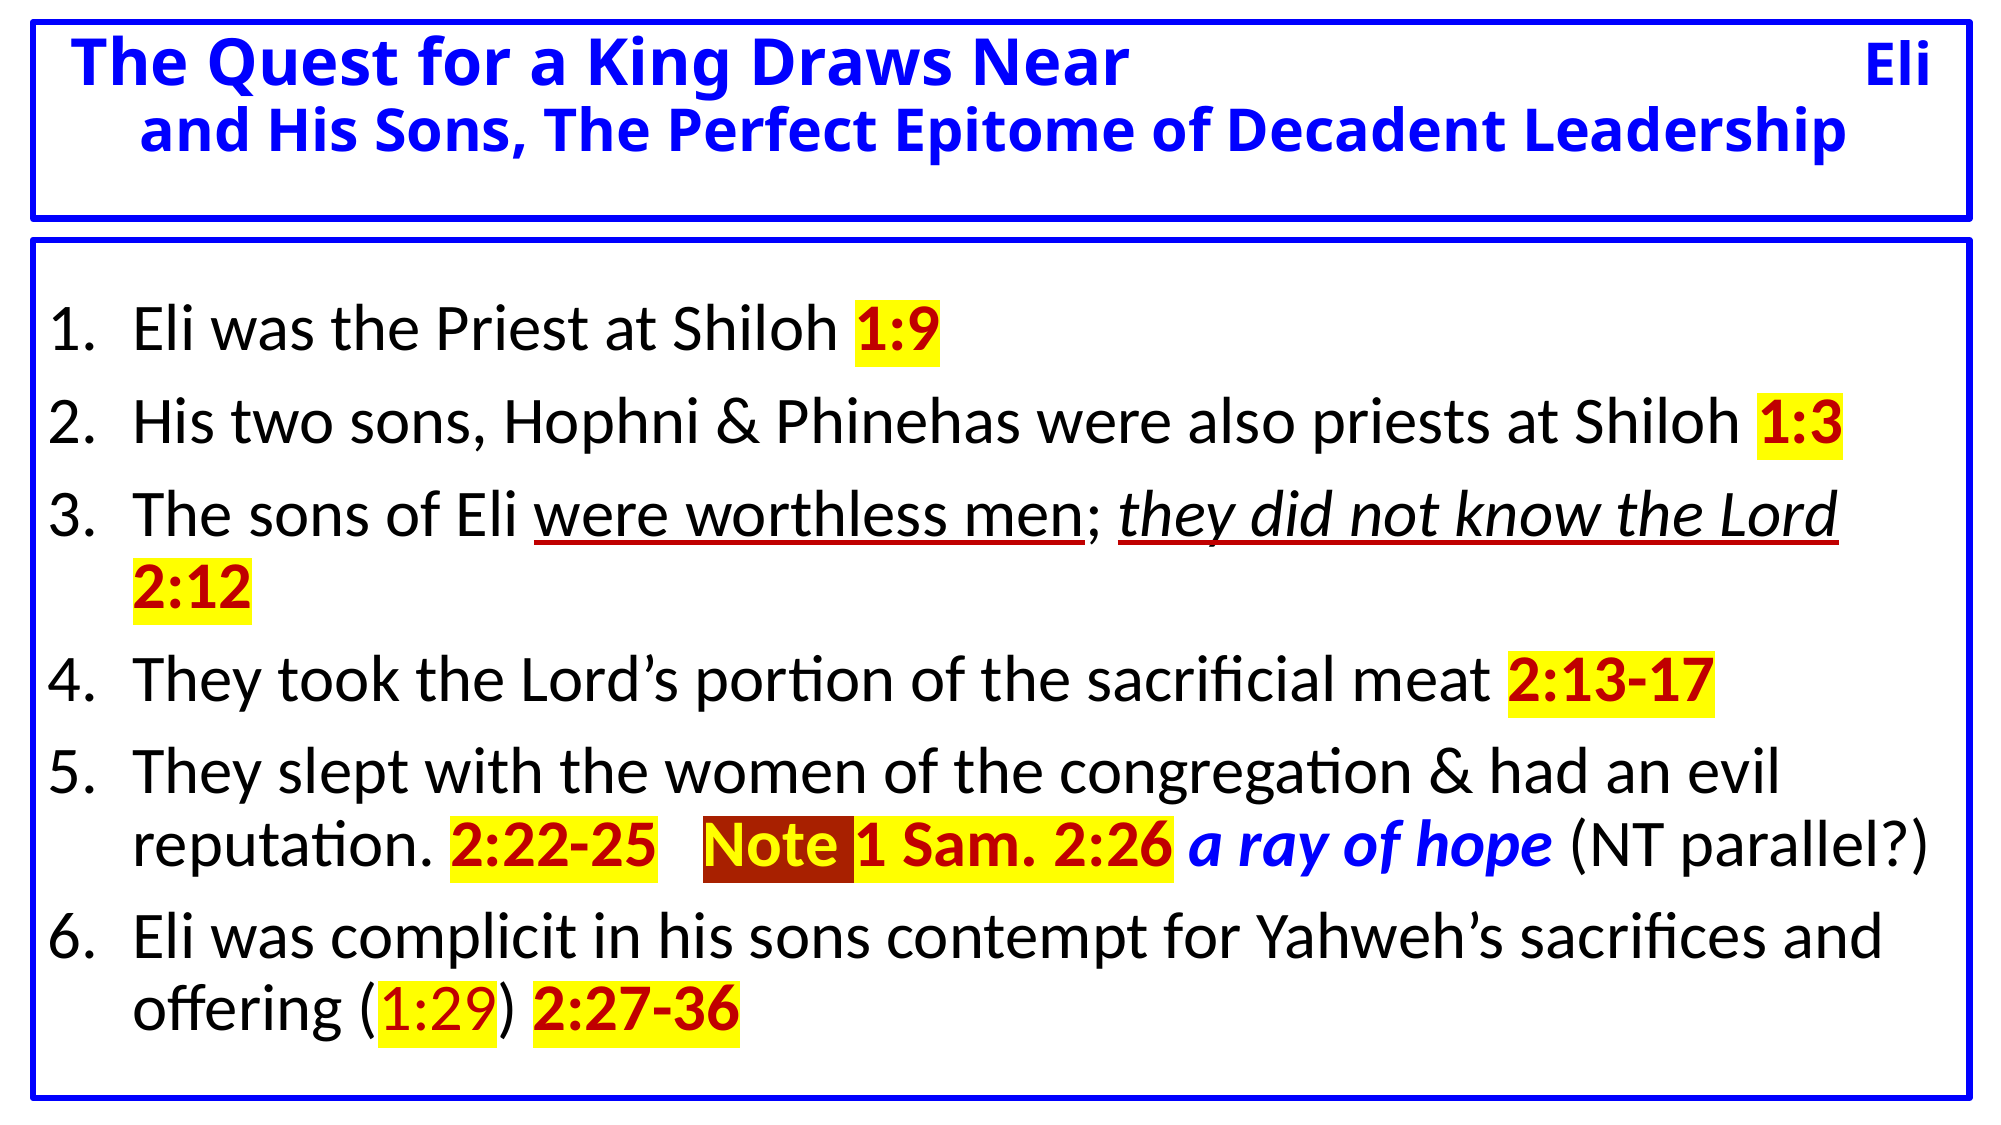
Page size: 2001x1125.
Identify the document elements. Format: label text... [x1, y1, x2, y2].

list Eli was the Priest at Shiloh 1:9 His two sons, Hophni & Phinehas were also priests at Shiloh 1:3 The sons of Eli were worthless men; they did not know the Lord 2:12 They took the Lord’s portion of the sacrificial meat 2:13-17 They slept with the women of the congregation & had an evil reputation. 2:22-25 Note 1 Sam. 2:26 a ray of hope (NT parallel?) Eli was complicit in his sons contempt for Yahweh’s sacrifices and offering (1:29) 2:27-36 [33, 239, 1970, 1098]
title The Quest for a King Draws Near Eli and His Sons, The Perfect Epitome of Decadent Leadership [33, 22, 1970, 219]
